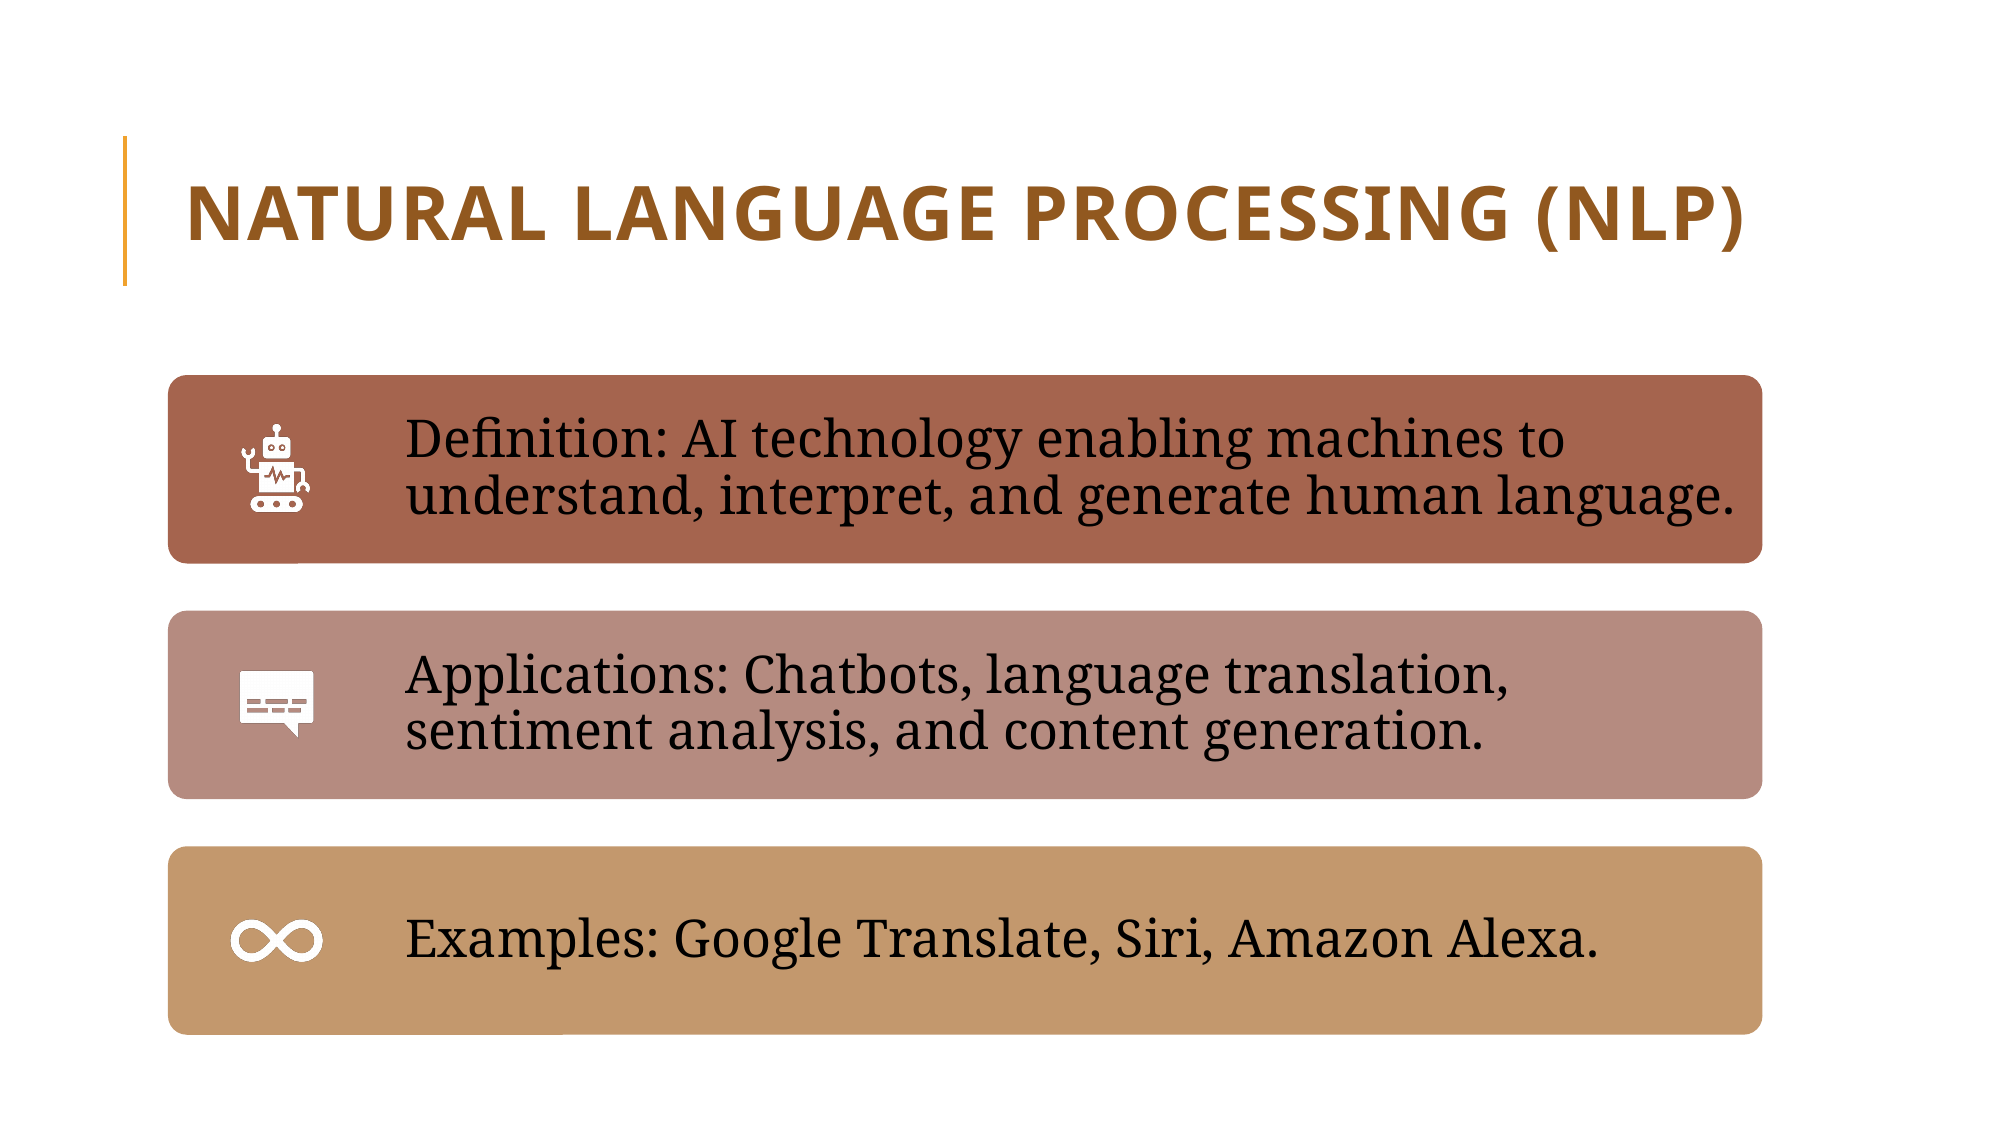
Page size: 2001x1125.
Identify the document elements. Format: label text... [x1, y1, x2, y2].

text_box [167, 374, 1763, 1036]
title Natural Language Processing (NLP) [168, 96, 1763, 342]
